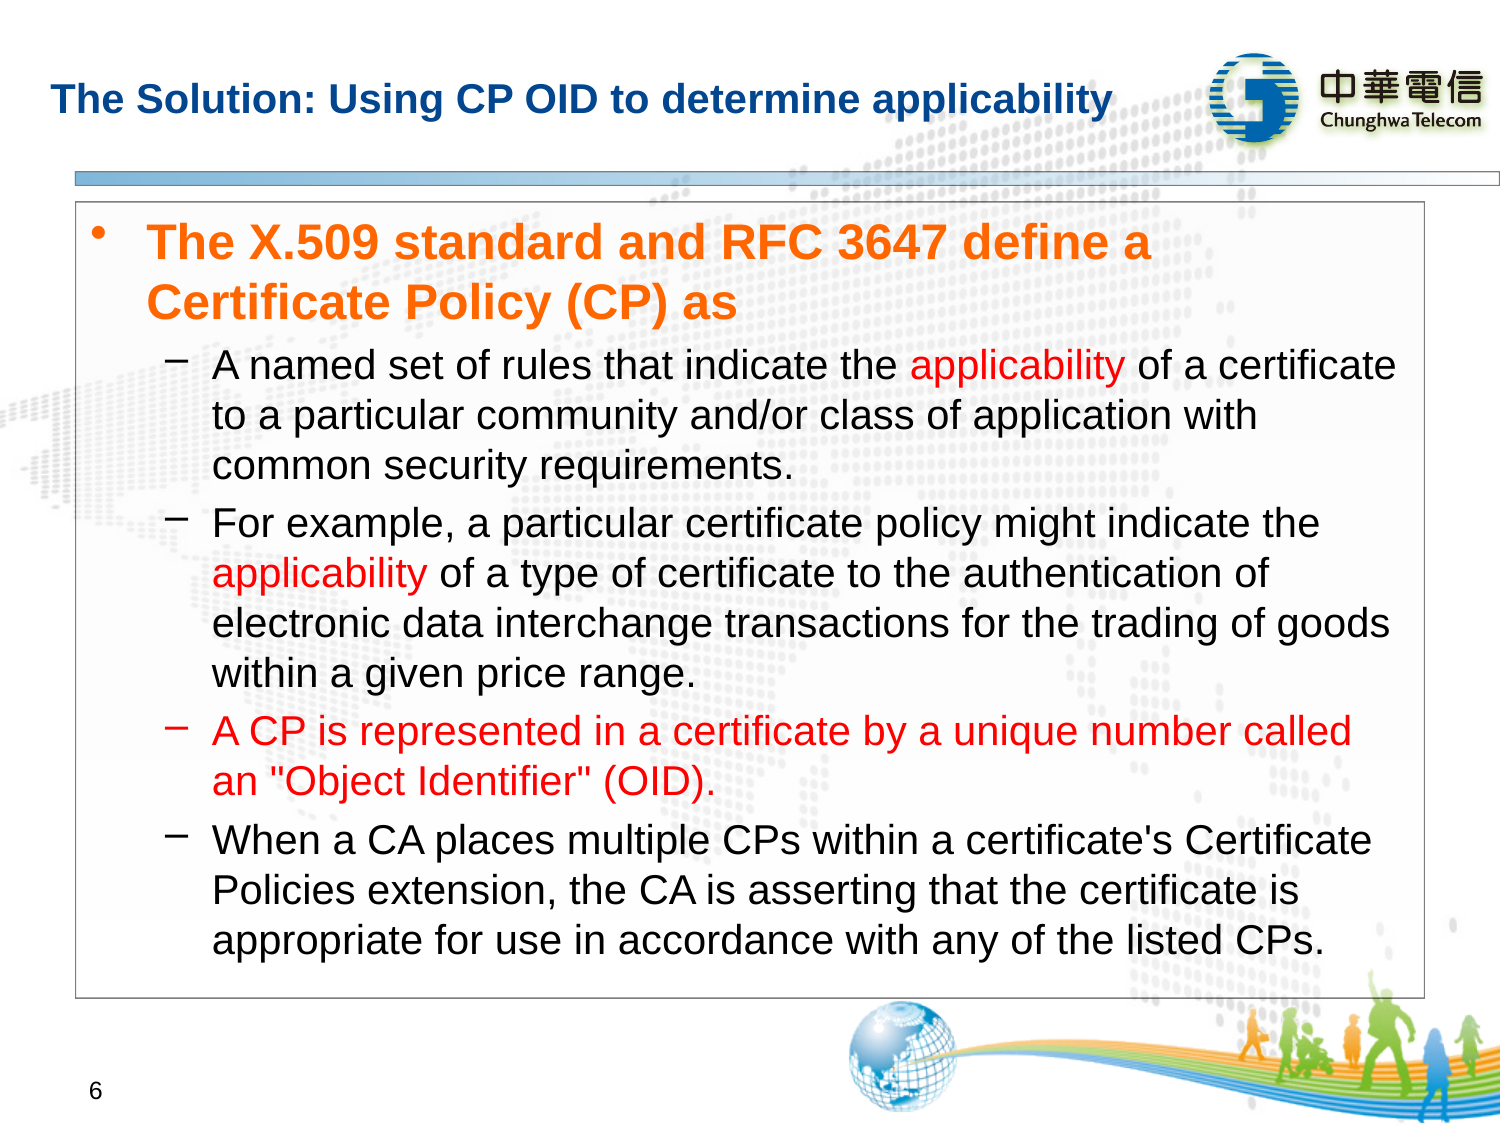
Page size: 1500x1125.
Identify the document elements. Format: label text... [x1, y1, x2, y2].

picture [1426, 1106, 1442, 1110]
picture [0, 0, 1500, 1125]
picture [1424, 1112, 1441, 1116]
list The X.509 standard and RFC 3647 define a Certificate Policy (CP) as A named set of rules that indicate the applicability of a certificate to a particular community and/or class of application with common security requirements. For example, a particular certificate policy might indicate the applicability of a type of certificate to the authentication of electronic data interchange transactions for the trading of goods within a given price range. A CP is represented in a certificate by a unique number called an "Object Identifier" (OID). When a CA places multiple CPs within a certificate's Certificate Policies extension, the CA is asserting that the certificate is appropriate for use in accordance with any of the listed CPs. [74, 201, 1426, 999]
slide_number 6 [73, 1066, 425, 1106]
title The Solution: Using CP OID to determine applicability [35, 26, 1391, 168]
table_cell Starfield [1266, 173, 1433, 184]
